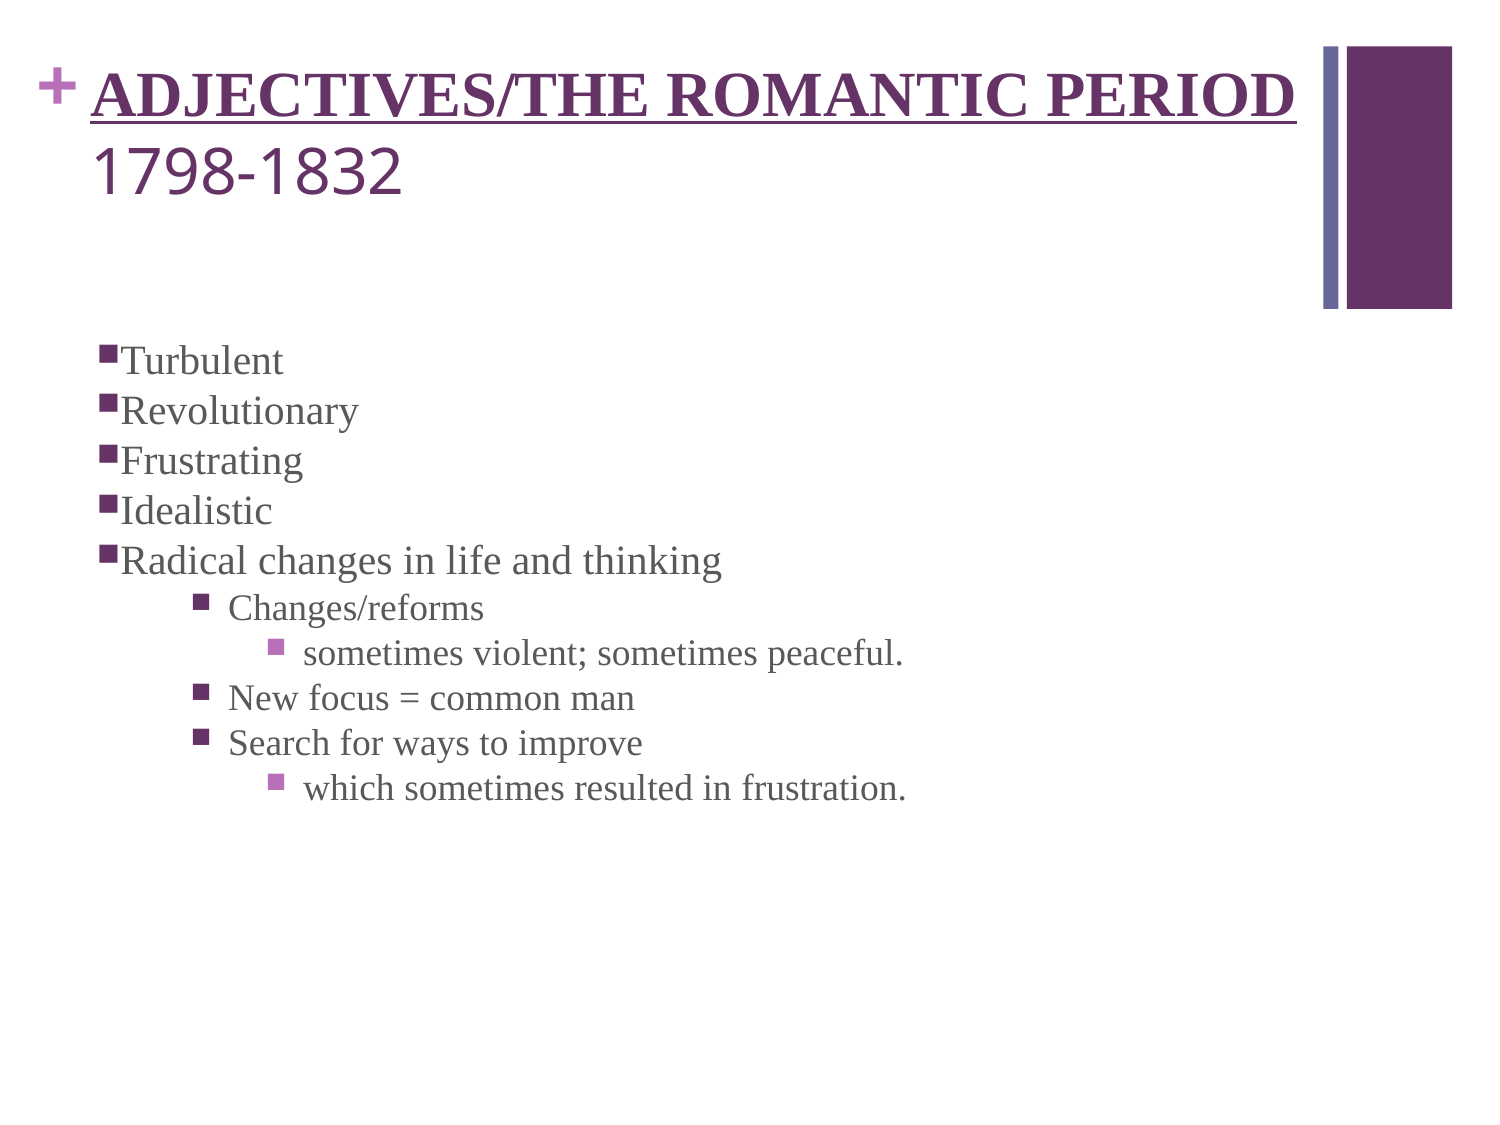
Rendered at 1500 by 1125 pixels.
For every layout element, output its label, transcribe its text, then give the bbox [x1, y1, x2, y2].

list Turbulent Revolutionary Frustrating Idealistic Radical changes in life and thinking Changes/reforms sometimes violent; sometimes peaceful. New focus = common man Search for ways to improve which sometimes resulted in frustration. [81, 324, 1322, 1005]
title ADJECTIVES/THE ROMANTIC PERIOD 1798-1832 [75, 45, 1425, 263]
